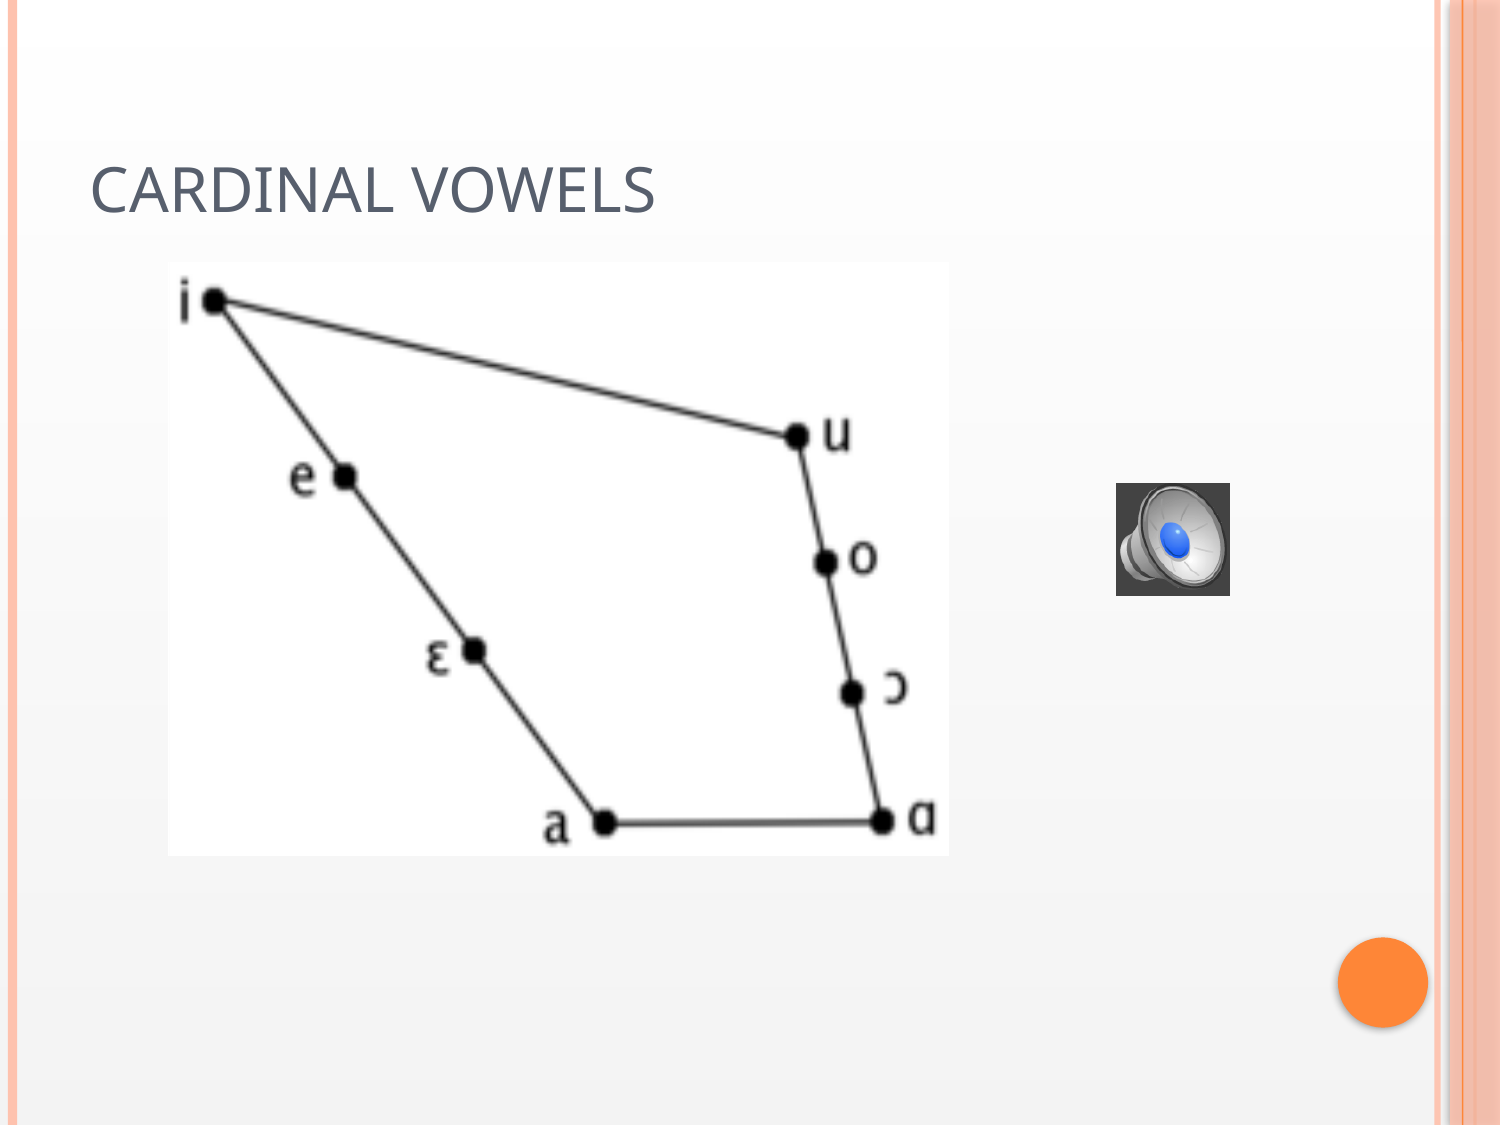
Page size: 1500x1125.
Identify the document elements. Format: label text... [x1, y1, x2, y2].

title Cardinal vowels [75, 45, 1300, 233]
picture [1115, 481, 1232, 598]
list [74, 261, 1043, 857]
